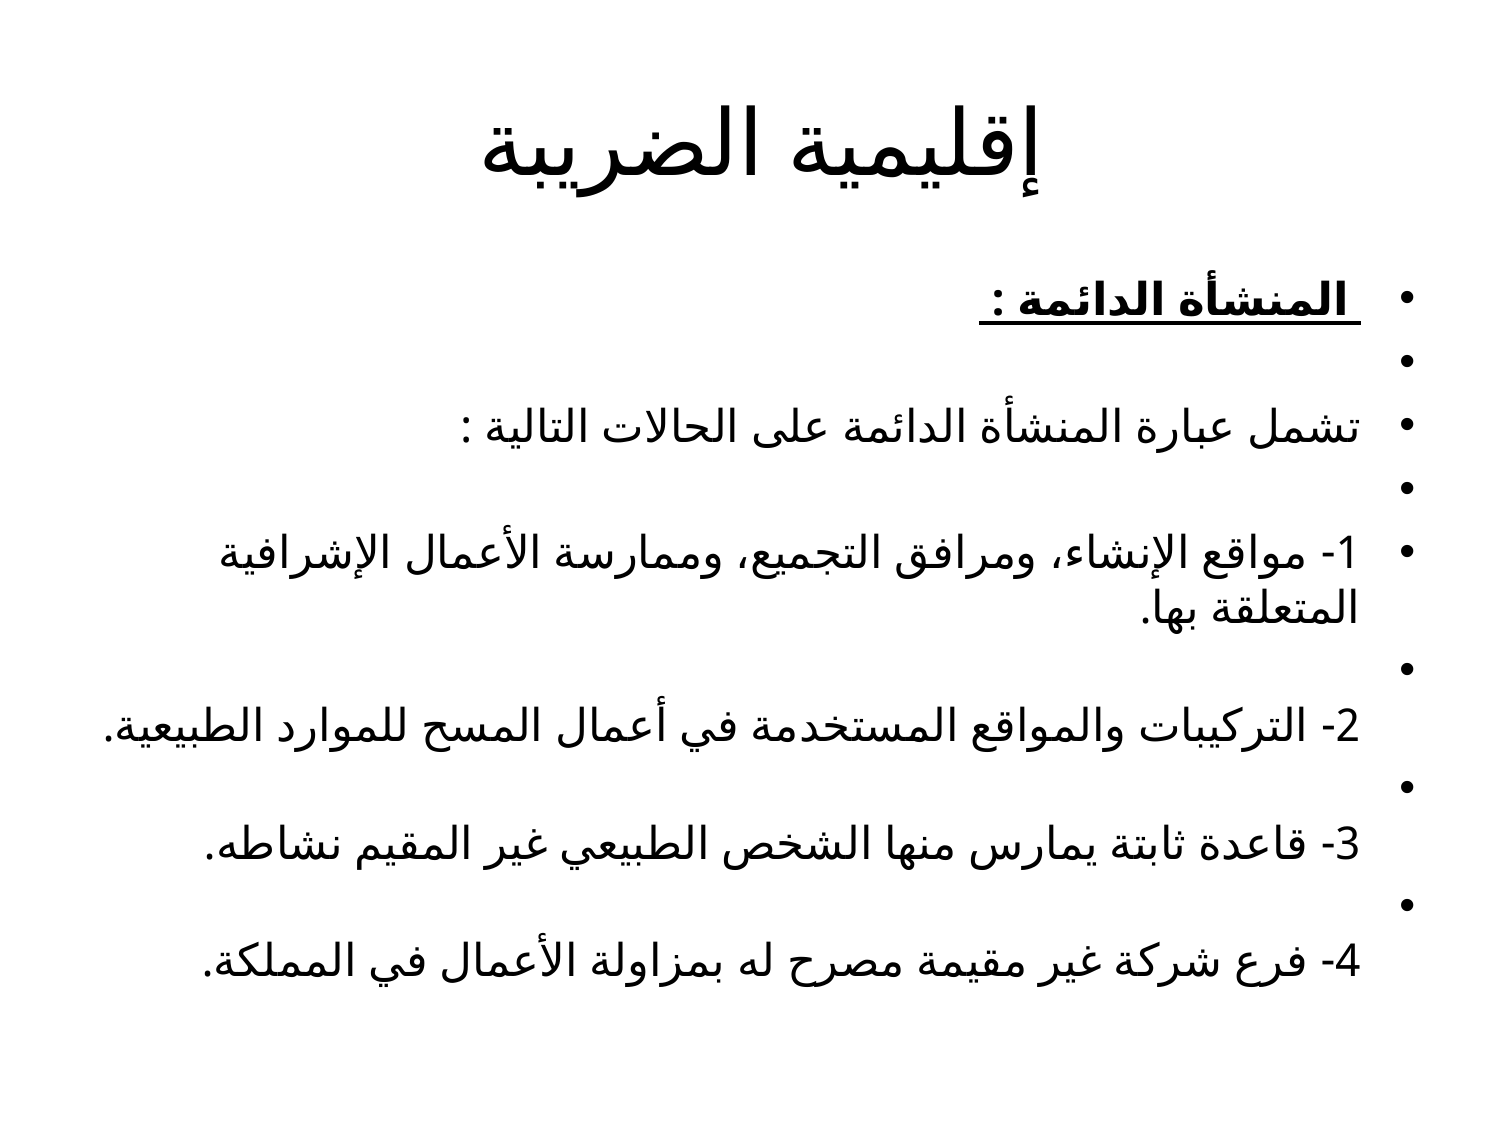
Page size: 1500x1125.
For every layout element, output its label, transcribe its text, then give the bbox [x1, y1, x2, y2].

title إقليمية الضريبة [75, 45, 1425, 233]
list المنشأة الدائمة : تشمل عبارة المنشأة الدائمة على الحالات التالية : 1- مواقع الإنشاء، ومرافق التجميع، وممارسة الأعمال الإشرافية المتعلقة بها. 2- التركيبات والمواقع المستخدمة في أعمال المسح للموارد الطبيعية. 3- قاعدة ثابتة يمارس منها الشخص الطبيعي غير المقيم نشاطه. 4- فرع شركة غير مقيمة مصرح له بمزاولة الأعمال في المملكة. [75, 262, 1425, 1005]
